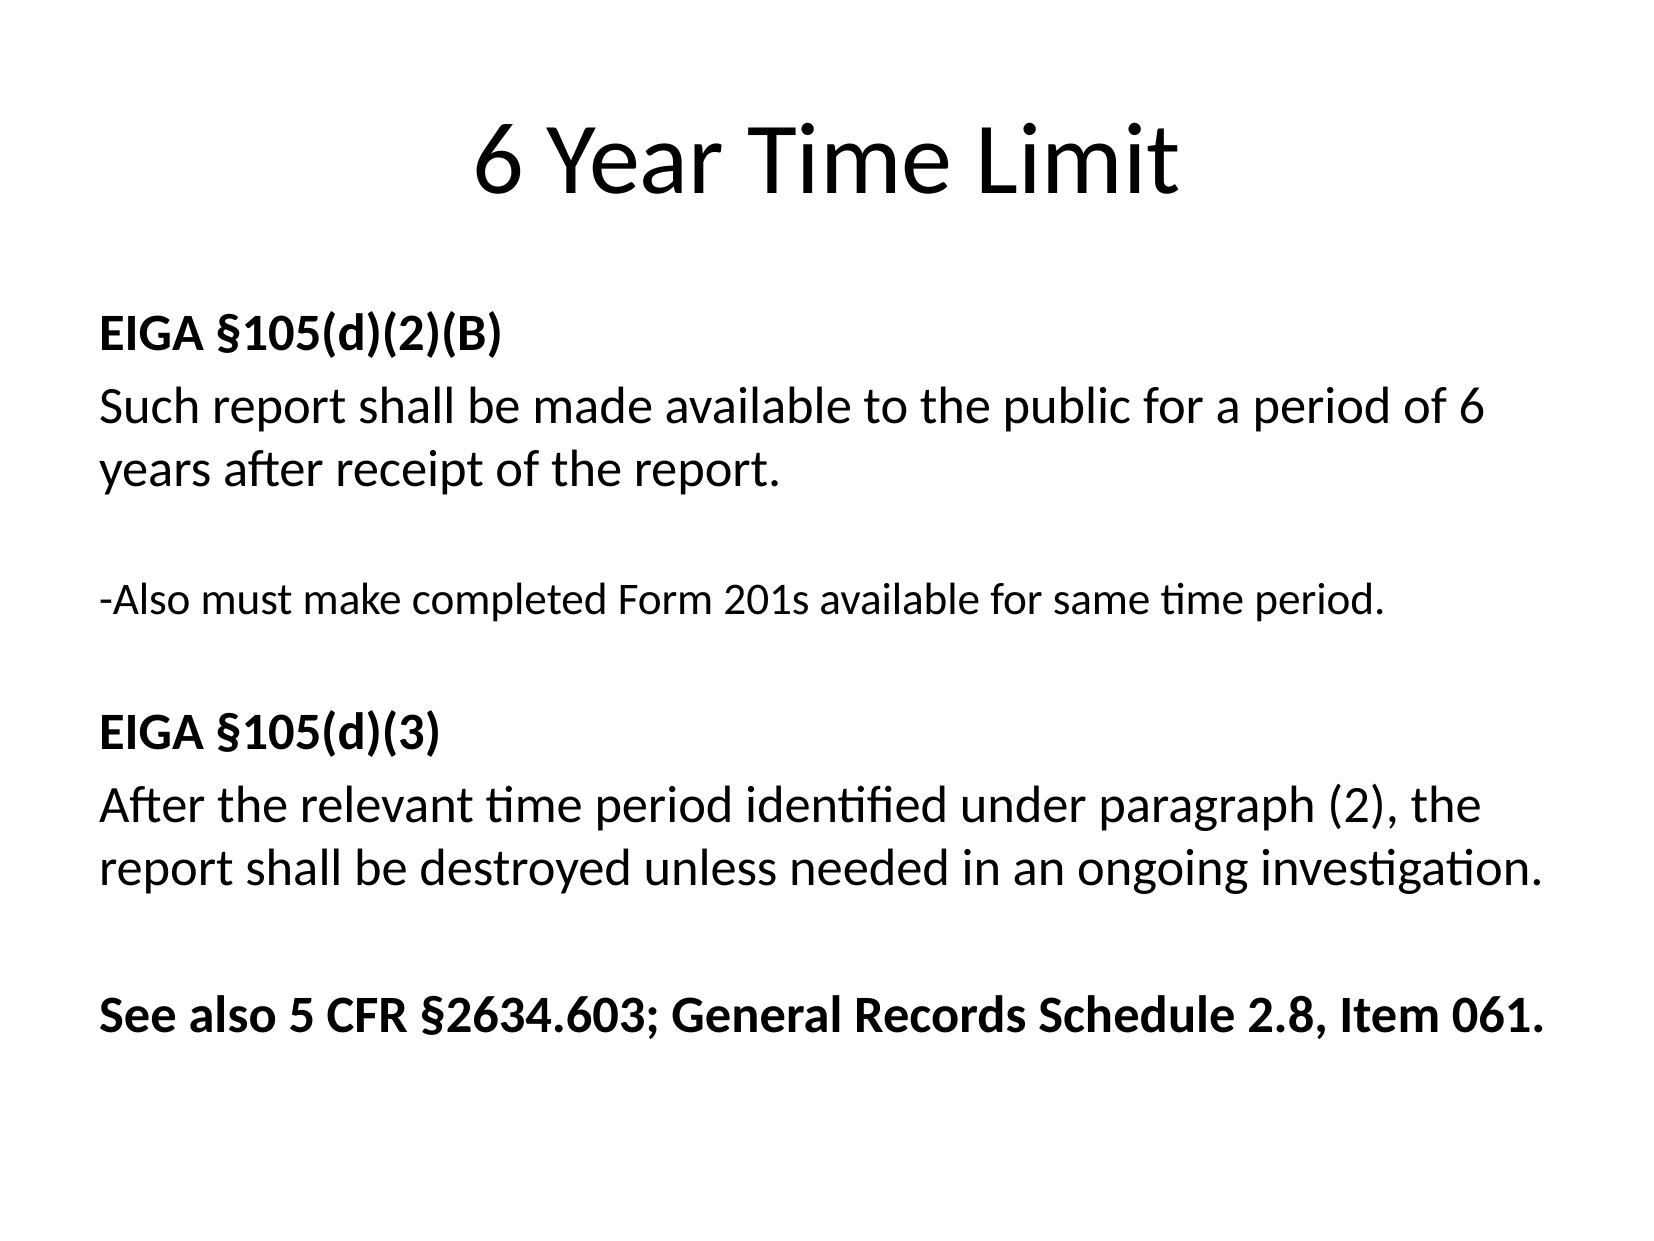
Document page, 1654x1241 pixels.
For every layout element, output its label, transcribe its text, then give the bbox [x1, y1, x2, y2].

title 6 Year Time Limit [82, 49, 1571, 257]
list EIGA §105(d)(2)(B) Such report shall be made available to the public for a period of 6 years after receipt of the report. -Also must make completed Form 201s available for same time period. EIGA §105(d)(3) After the relevant time period identified under paragraph (2), the report shall be destroyed unless needed in an ongoing investigation. See also 5 CFR §2634.603; General Records Schedule 2.8, Item 061. [82, 289, 1571, 1144]
